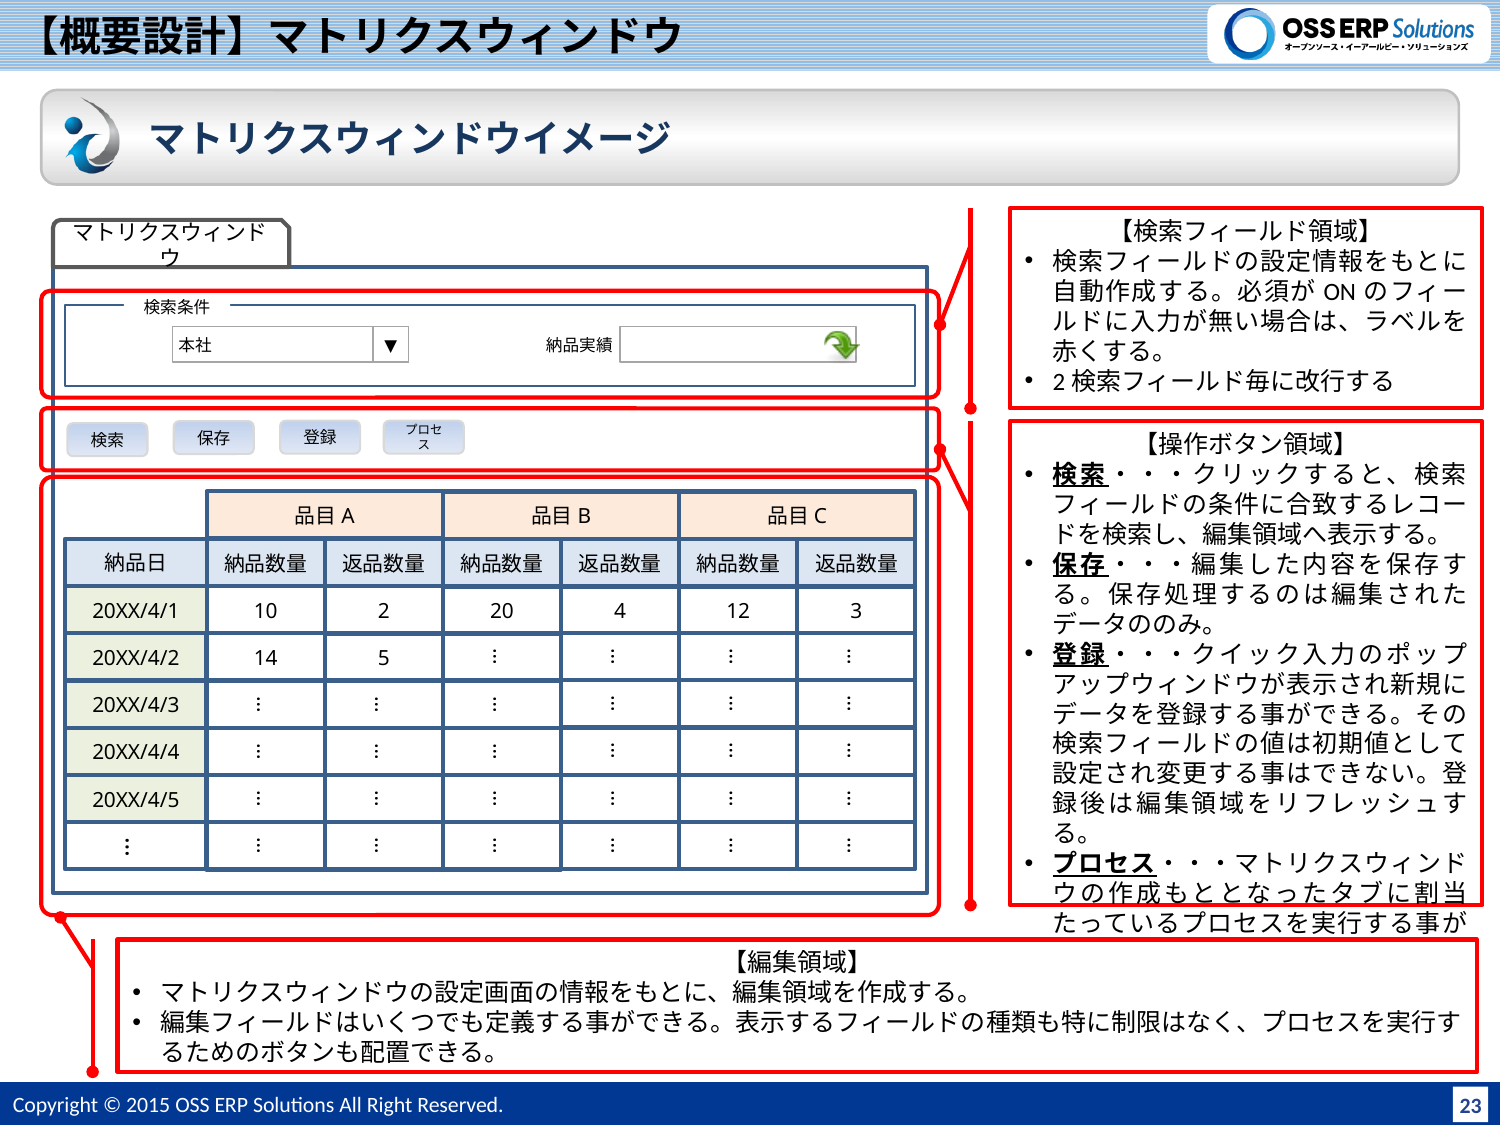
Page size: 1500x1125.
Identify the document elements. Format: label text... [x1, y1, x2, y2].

picture [52, 97, 125, 177]
picture [1353, 8, 1474, 60]
title 【概要設計】マトリクスウィンドウ [2, 0, 1353, 70]
text_box 【操作ボタン領域】 検索・・・クリックすると、検索フィールドの条件に合致するレコードを検索し、編集領域へ表示する。 保存・・・編集した内容を保存する。保存処理するのは編集されたデータののみ。 登録・・・クイック入力のポップアップウィンドウが表示され新規にデータを登録する事ができる。その検索フィールドの値は初期値として設定され変更する事はできない。登録後は編集領域をリフレッシュする。 プロセス・・・マトリクスウィンドウの作成もととなったタブに割当たっているプロセスを実行する事ができる（※未実装）。 [933, 421, 977, 912]
text_box マトリクスウィンドウ [50, 217, 292, 270]
text_box 【操作ボタン領域】 検索・・・クリックすると、検索フィールドの条件に合致するレコードを検索し、編集領域へ表示する。 保存・・・編集した内容を保存する。保存処理するのは編集されたデータののみ。 登録・・・クイック入力のポップアップウィンドウが表示され新規にデータを登録する事ができる。その検索フィールドの値は初期値として設定され変更する事はできない。登録後は編集領域をリフレッシュする。 プロセス・・・マトリクスウィンドウの作成もととなったタブに割当たっているプロセスを実行する事ができる（※未実装）。 [1008, 419, 1484, 907]
text_box [39, 406, 942, 473]
picture [824, 328, 860, 364]
text_box [51, 265, 929, 288]
text_box 【編集領域】 マトリクスウィンドウの設定画面の情報をもとに、編集領域を作成する。 編集フィールドはいくつでも定義する事ができる。表示するフィールドの種類も特に制限はなく、プロセスを実行するためのボタンも配置できる。 [115, 937, 1479, 1074]
text_box マトリクスウィンドウイメージ [41, 89, 1459, 185]
text_box [39, 474, 942, 918]
text_box [51, 400, 929, 406]
text_box 【検索フィールド領域】 検索フィールドの設定情報をもとに自動作成する。必須がONのフィールドに入力が無い場合は、ラベルを赤くする。 2検索フィールド毎に改行する [1008, 206, 1484, 410]
text_box 【検索フィールド領域】 検索フィールドの設定情報をもとに自動作成する。必須がONのフィールドに入力が無い場合は、ラベルを赤くする。 2検索フィールド毎に改行する [933, 208, 977, 415]
text_box 【編集領域】 マトリクスウィンドウの設定画面の情報をもとに、編集領域を作成する。 編集フィールドはいくつでも定義する事ができる。表示するフィールドの種類も特に制限はなく、プロセスを実行するためのボタンも配置できる。 [54, 911, 99, 1079]
text_box [39, 288, 942, 400]
